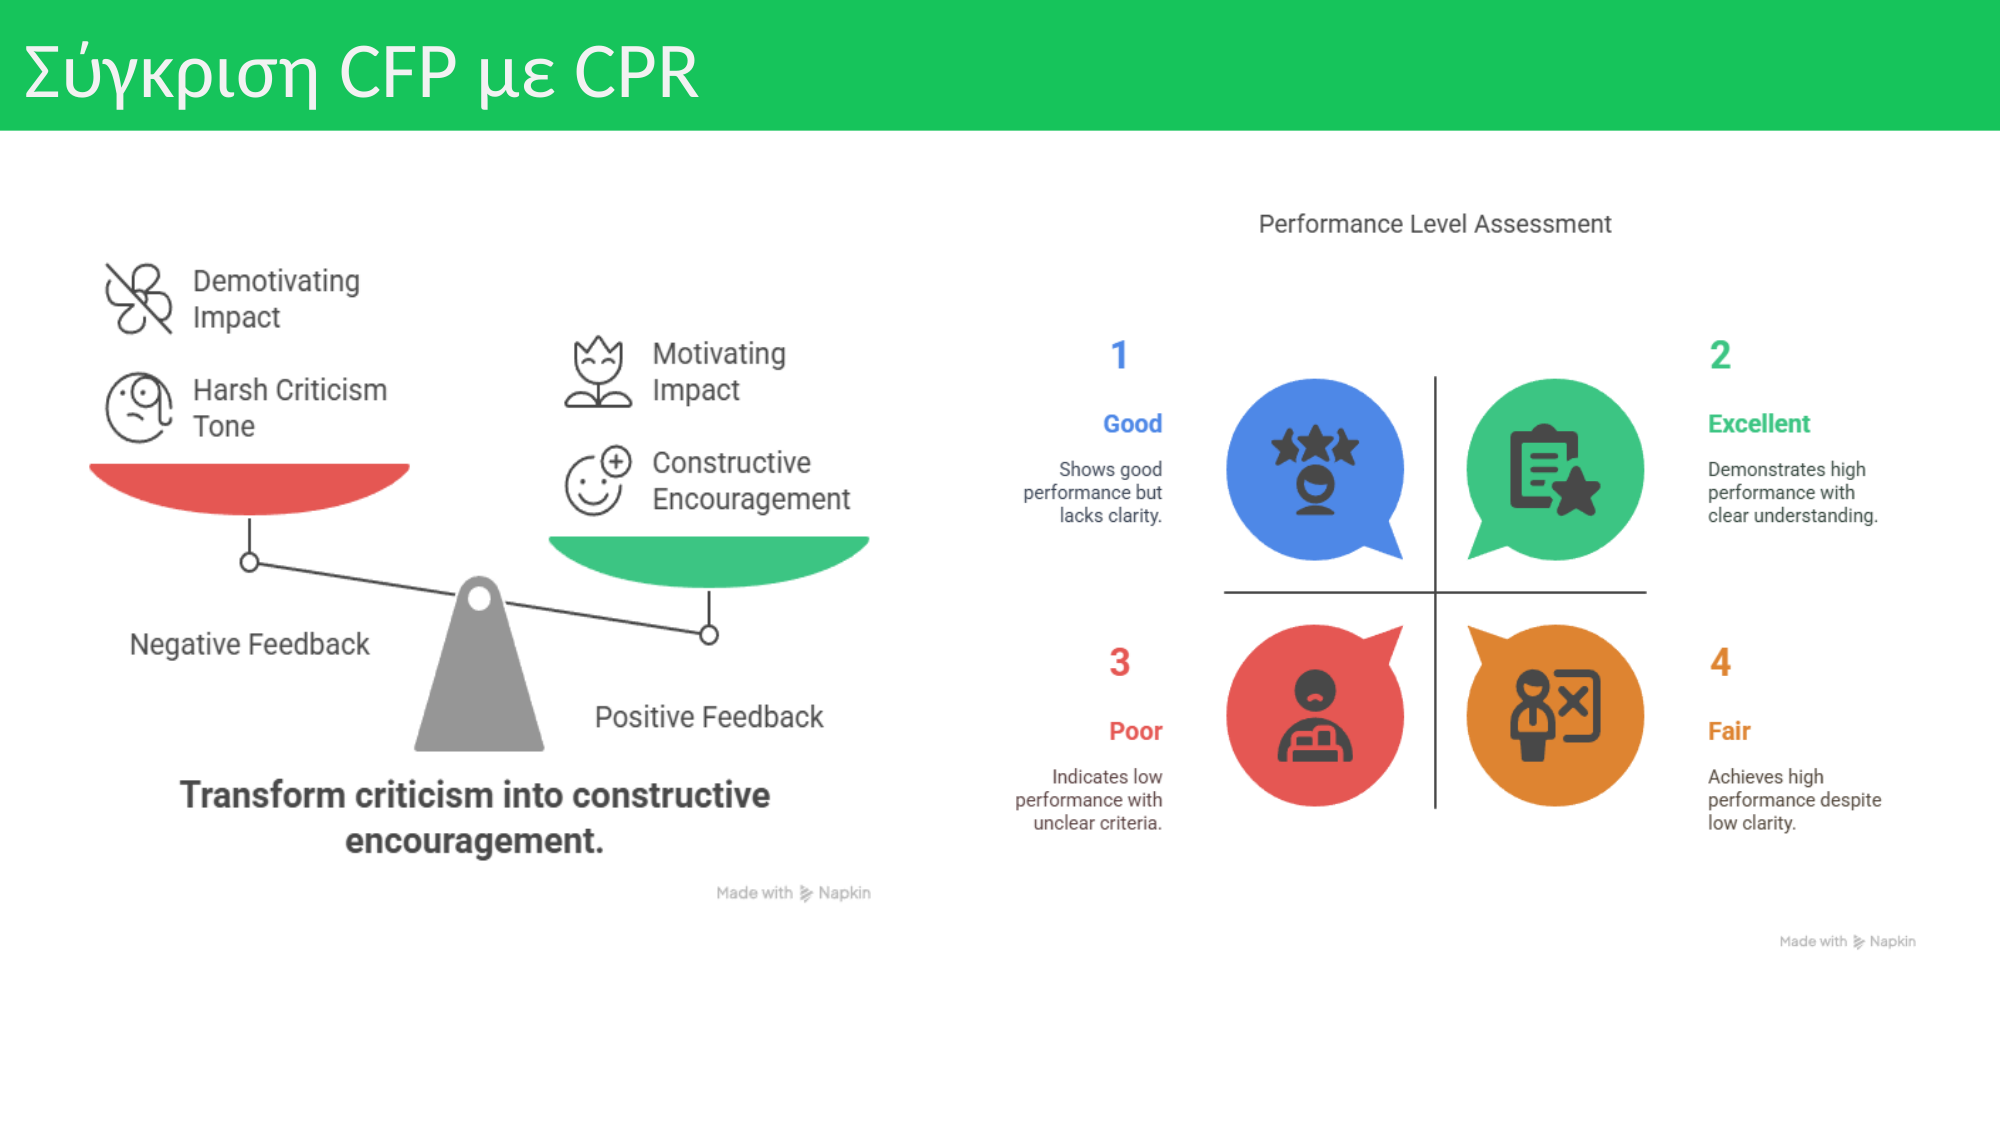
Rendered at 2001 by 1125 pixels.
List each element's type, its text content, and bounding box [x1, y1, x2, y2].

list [54, 189, 905, 936]
title Σύγκριση CFP με CPR [16, 13, 1976, 131]
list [925, 147, 1946, 978]
